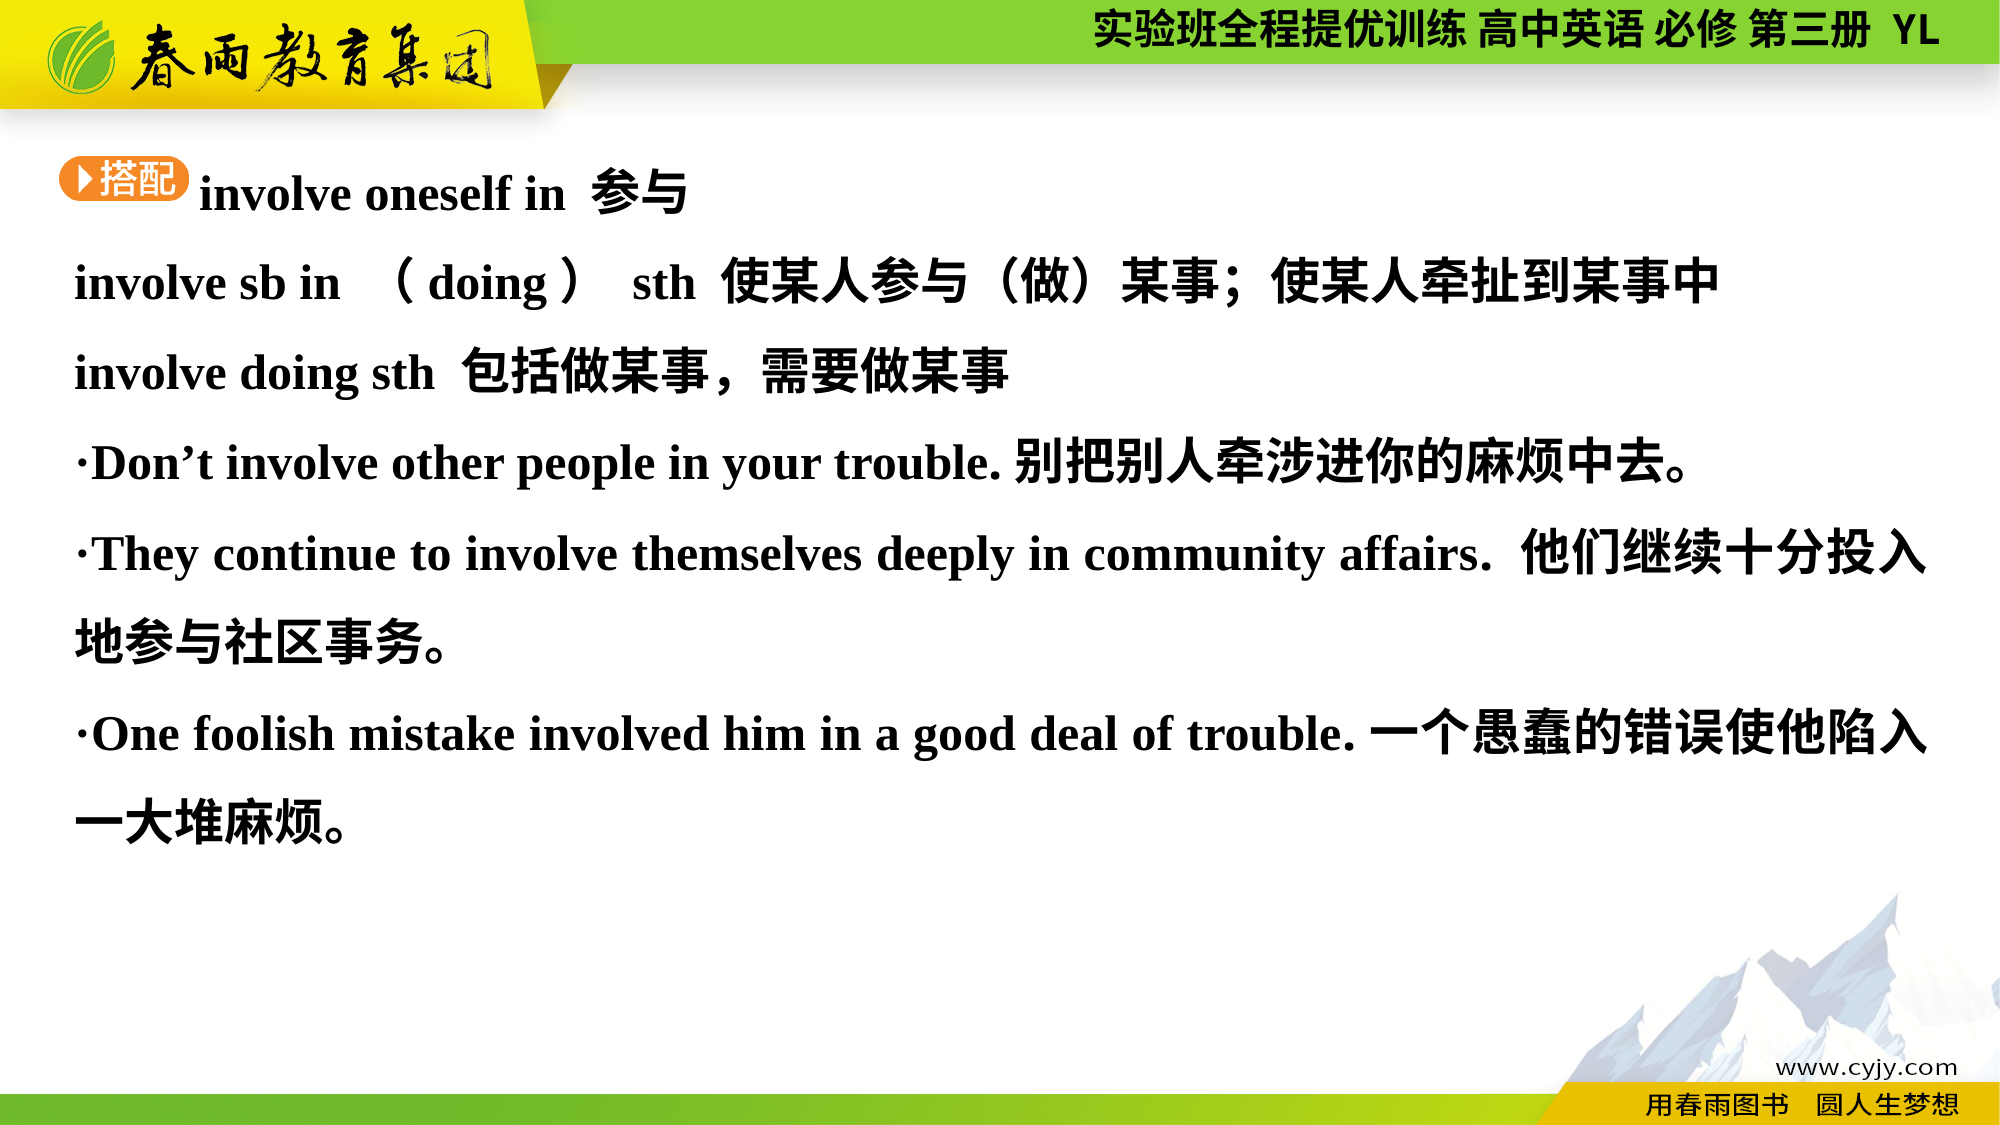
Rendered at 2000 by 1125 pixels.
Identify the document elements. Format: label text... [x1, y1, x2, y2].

list involve oneself in 参与 involve sb in （doing） sth 使某人参与（做）某事；使某人牵扯到某事中 involve doing sth 包括做某事，需要做某事 ·Don’t involve other people in your trouble.别把别人牵涉进你的麻烦中去。 ·They continue to involve themselves deeply in community affairs. 他们继续十分投入地参与社区事务。 ·One foolish mistake involved him in a good deal of trouble.一个愚蠢的错误使他陷入一大堆麻烦。 [59, 122, 1944, 854]
picture [0, 0, 2000, 1125]
